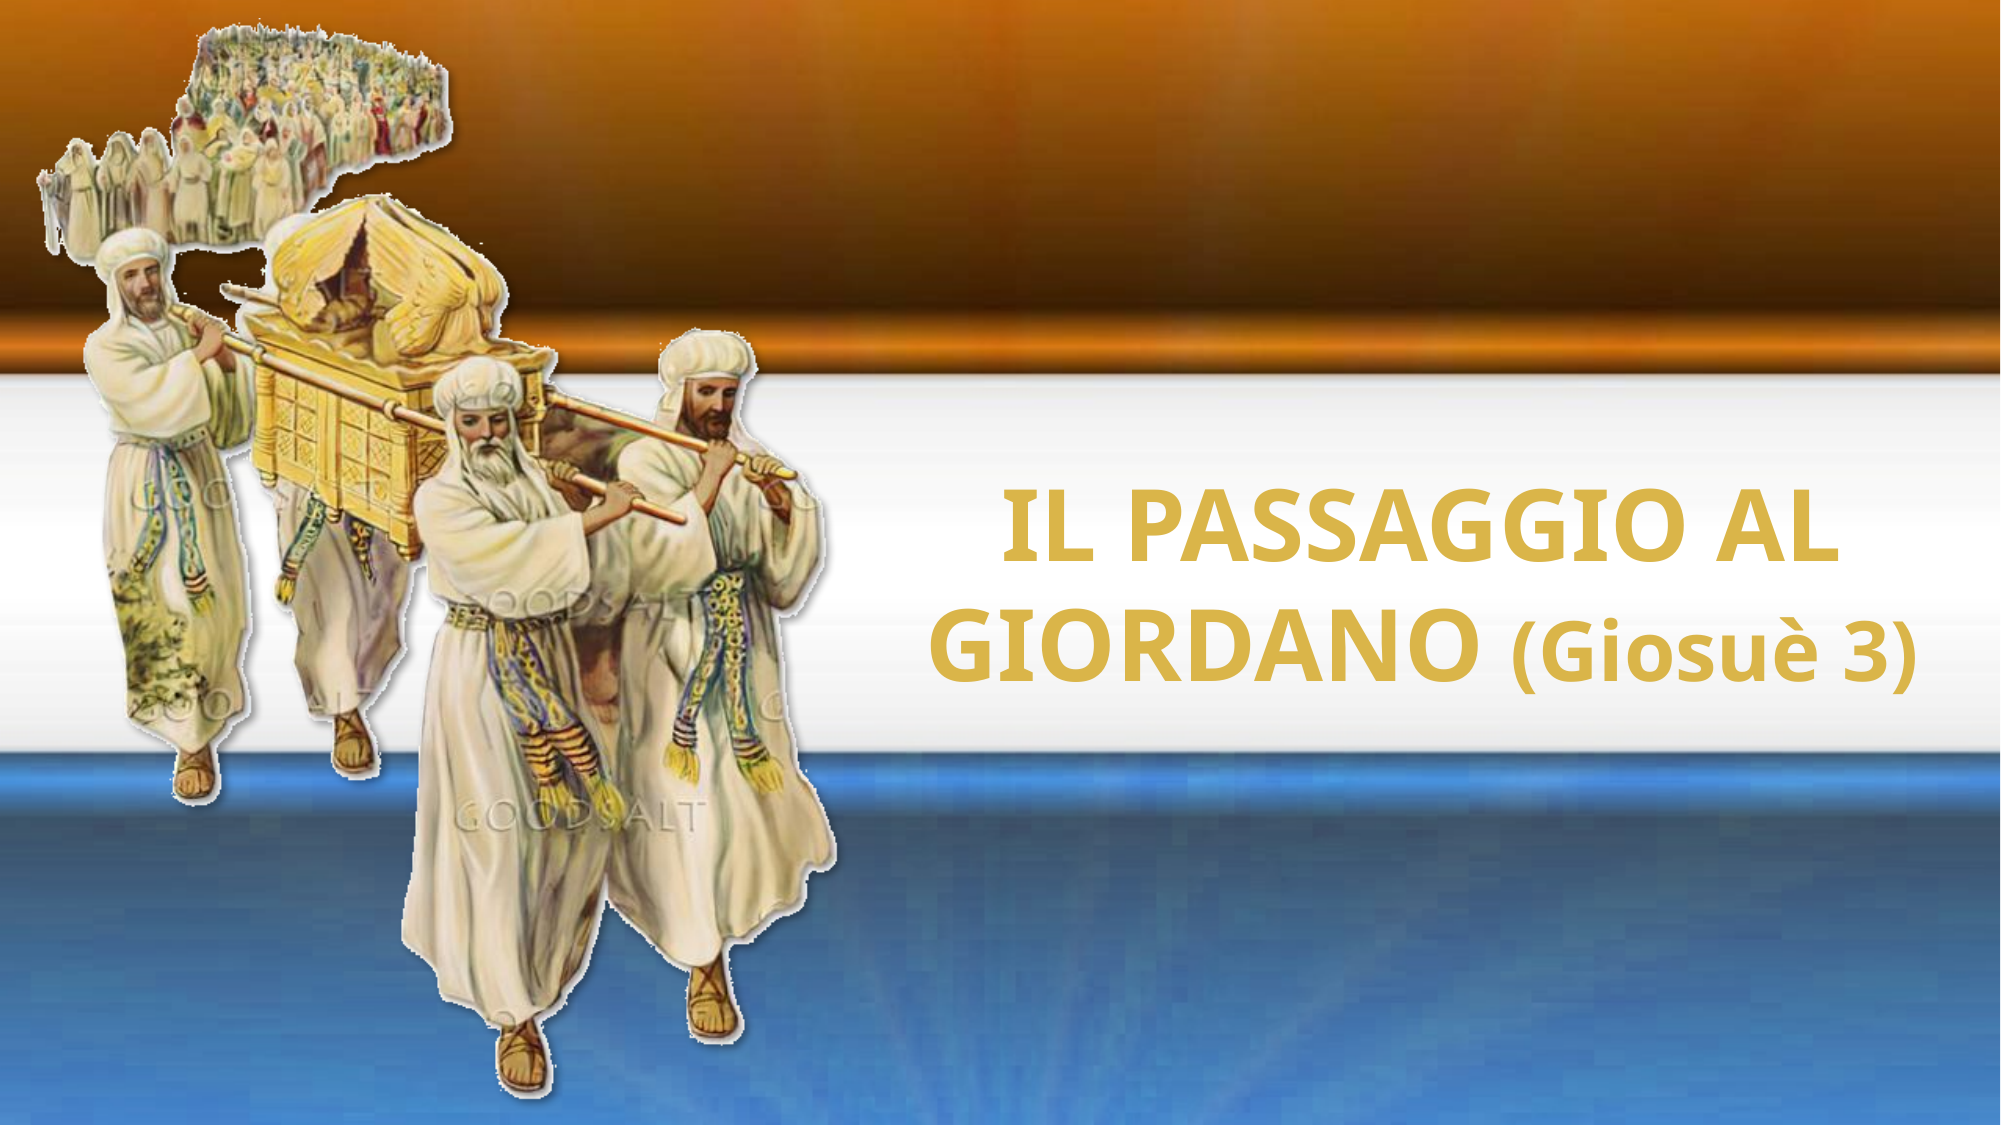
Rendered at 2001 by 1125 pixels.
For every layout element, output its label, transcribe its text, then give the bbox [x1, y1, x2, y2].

picture [0, 0, 2001, 1125]
text_box IL PASSAGGIO AL GIORDANO (Giosuè 3) [845, 453, 2000, 709]
